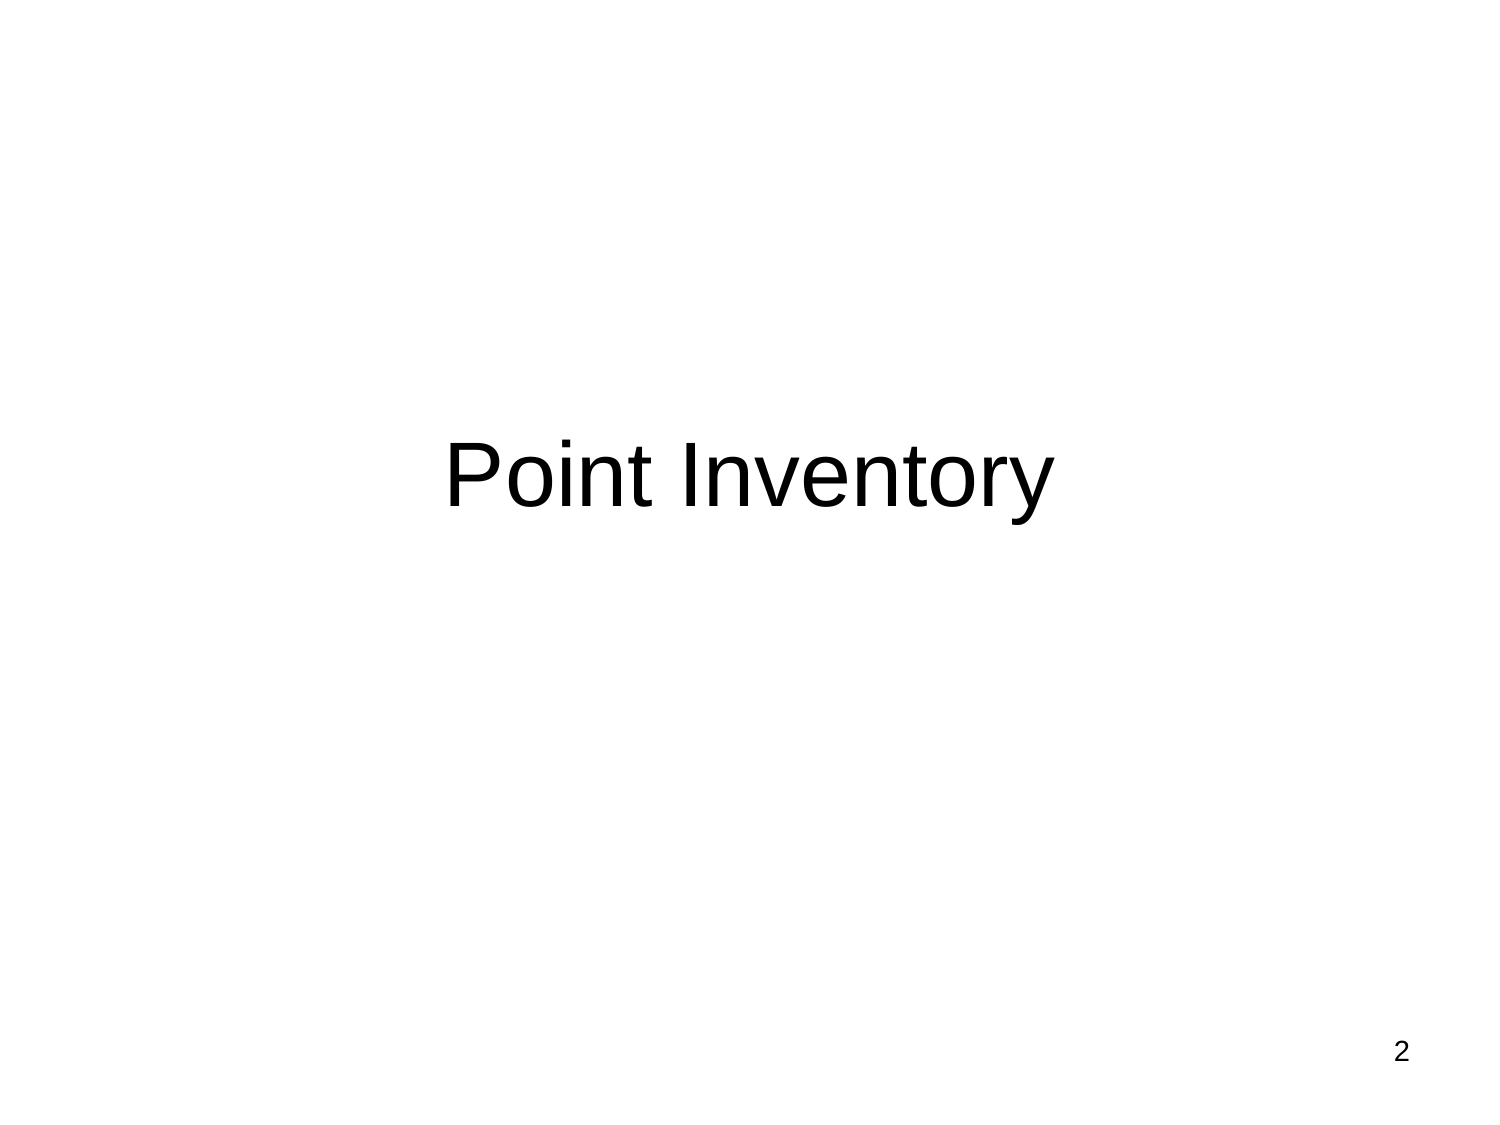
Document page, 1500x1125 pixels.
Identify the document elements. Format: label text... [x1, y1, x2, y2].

title Point Inventory [112, 349, 1388, 591]
slide_number 2 [1074, 1024, 1426, 1103]
